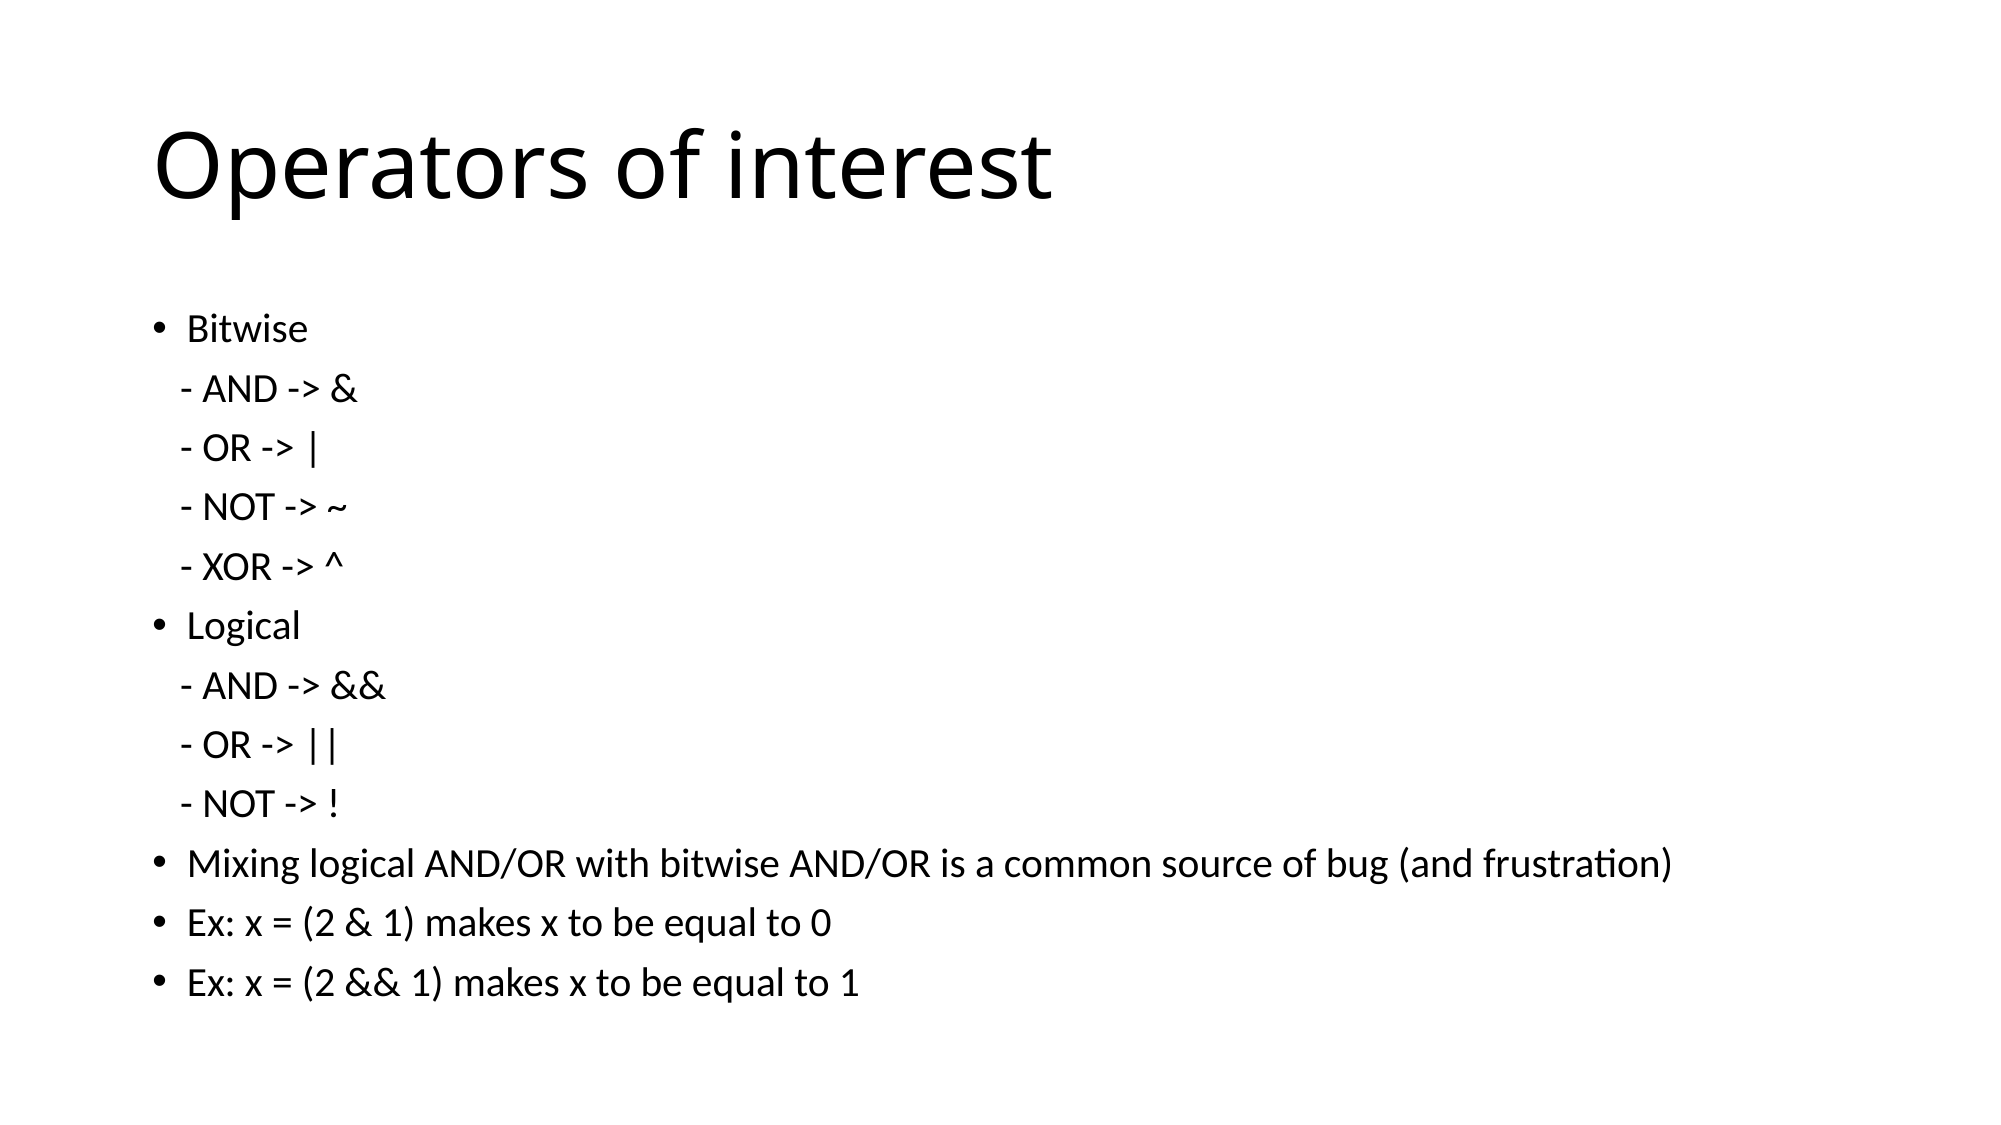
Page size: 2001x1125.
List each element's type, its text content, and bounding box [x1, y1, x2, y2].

list Bitwise - AND -> & - OR -> | - NOT -> ~ - XOR -> ^ Logical - AND -> && - OR -> || - NOT -> ! Mixing logical AND/OR with bitwise AND/OR is a common source of bug (and frustration) Ex: x = (2 & 1) makes x to be equal to 0 Ex: x = (2 && 1) makes x to be equal to 1 [137, 299, 1863, 1014]
title Operators of interest [137, 59, 1863, 278]
